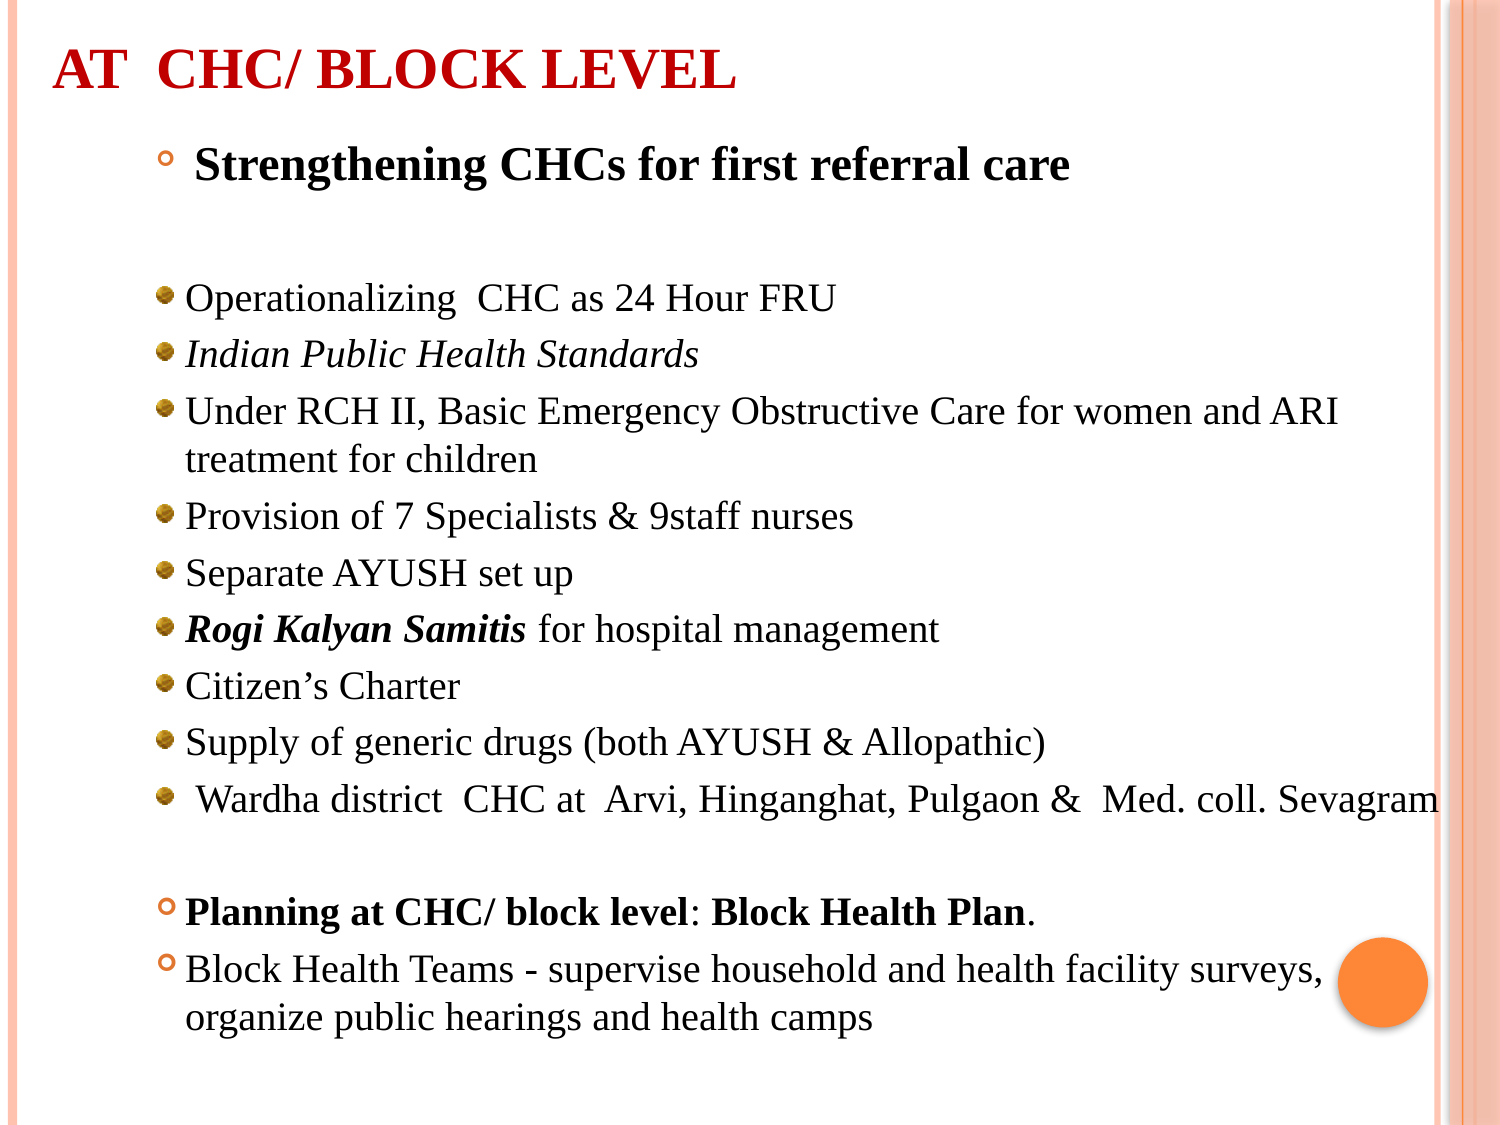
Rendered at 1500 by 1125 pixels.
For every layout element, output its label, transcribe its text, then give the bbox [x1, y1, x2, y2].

picture [156, 561, 174, 579]
picture [156, 617, 174, 636]
picture [156, 787, 174, 805]
list Strengthening CHCs for first referral care Operationalizing CHC as 24 Hour FRU Indian Public Health Standards Under RCH II, Basic Emergency Obstructive Care for women and ARI treatment for children Provision of 7 Specialists & 9staff nurses Separate AYUSH set up Rogi Kalyan Samitis for hospital management Citizen’s Charter Supply of generic drugs (both AYUSH & Allopathic) Wardha district CHC at Arvi, Hinganghat, Pulgaon & Med. coll. Sevagram Planning at CHC/ block level: Block Health Plan. Block Health Teams - supervise household and health facility surveys, organize public hearings and health camps [24, 125, 1463, 1100]
title At CHC/ block level [37, 24, 1263, 108]
picture [156, 286, 174, 304]
picture [156, 342, 174, 361]
picture [156, 674, 174, 692]
picture [156, 730, 174, 749]
picture [156, 399, 174, 417]
picture [156, 504, 174, 523]
